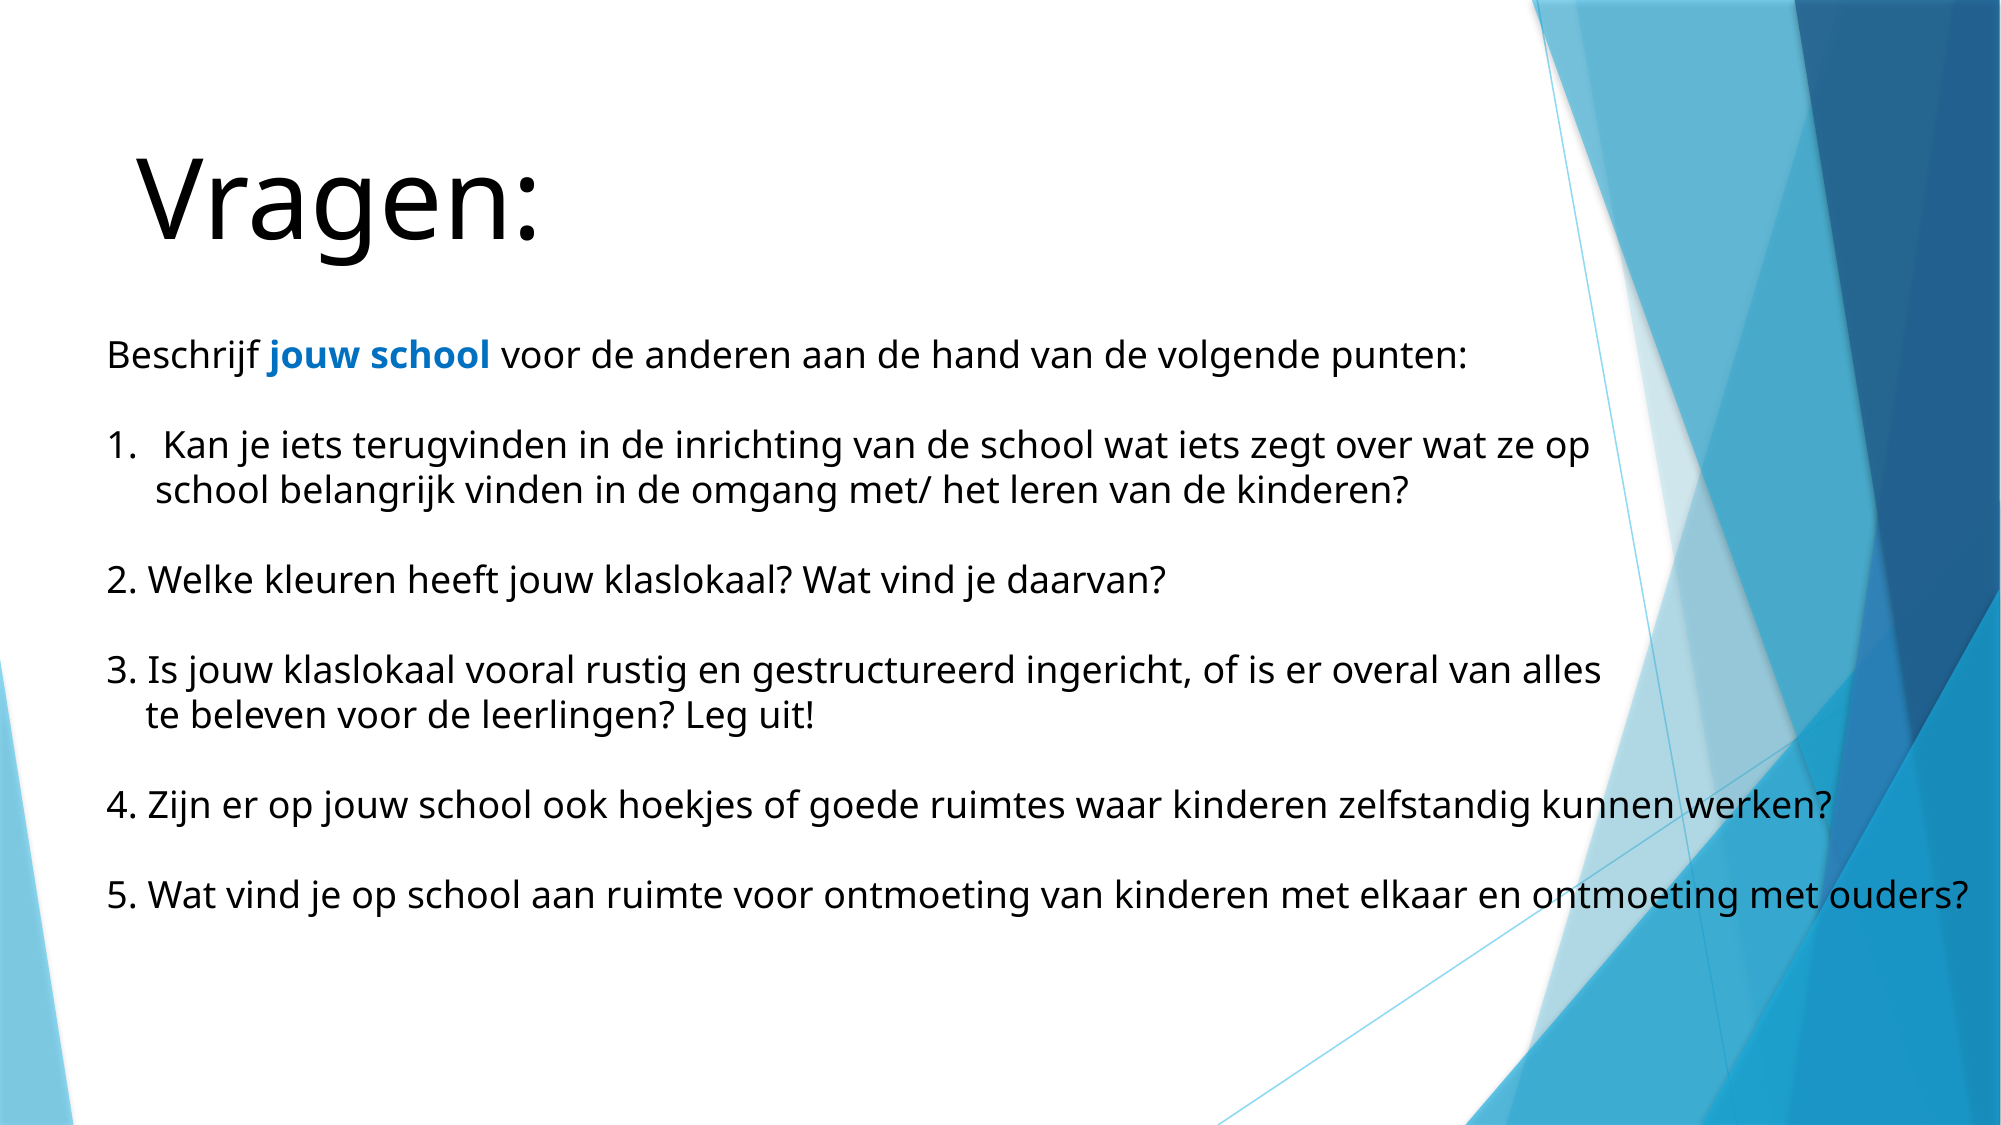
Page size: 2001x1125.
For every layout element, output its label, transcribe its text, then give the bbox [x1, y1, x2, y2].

text_box Beschrijf jouw school voor de anderen aan de hand van de volgende punten: Kan je iets terugvinden in de inrichting van de school wat iets zegt over wat ze op school belangrijk vinden in de omgang met/ het leren van de kinderen? 2. Welke kleuren heeft jouw klaslokaal? Wat vind je daarvan? 3. Is jouw klaslokaal vooral rustig en gestructureerd ingericht, of is er overal van alles te beleven voor de leerlingen? Leg uit! 4. Zijn er op jouw school ook hoekjes of goede ruimtes waar kinderen zelfstandig kunnen werken? 5. Wat vind je op school aan ruimte voor ontmoeting van kinderen met elkaar en ontmoeting met ouders? [91, 323, 1986, 924]
text_box Vragen: [121, 119, 558, 270]
